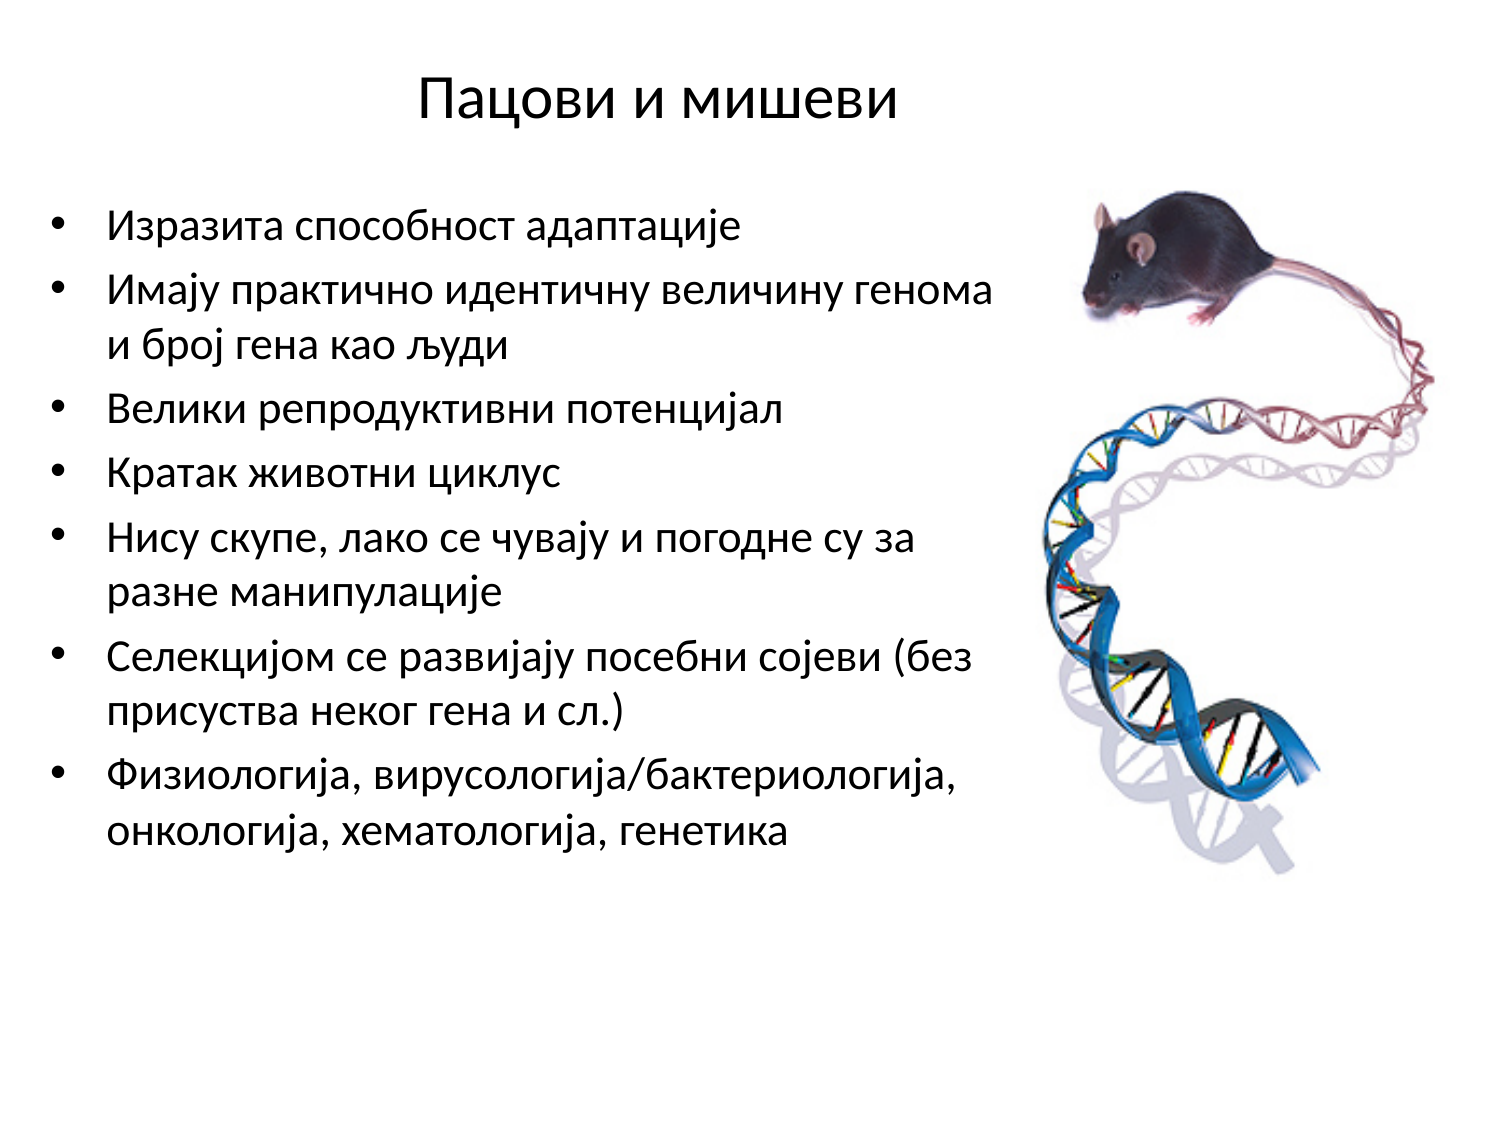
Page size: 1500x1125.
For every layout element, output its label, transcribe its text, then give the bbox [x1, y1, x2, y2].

title Пацови и мишеви [140, 46, 1177, 139]
picture [1019, 152, 1451, 891]
list Изразита способност адаптације Имају практично идентичну величину генома и број гена као људи Велики репродуктивни потенцијал Кратак животни циклус Нису скупе, лако се чувају и погодне су за разне манипулације Селекцијом се развијају посебни сојеви (без присуства неког гена и сл.) Физиологија, вирусологија/бактериологија, онкологија, хематологија, генетика [35, 187, 1020, 1032]
